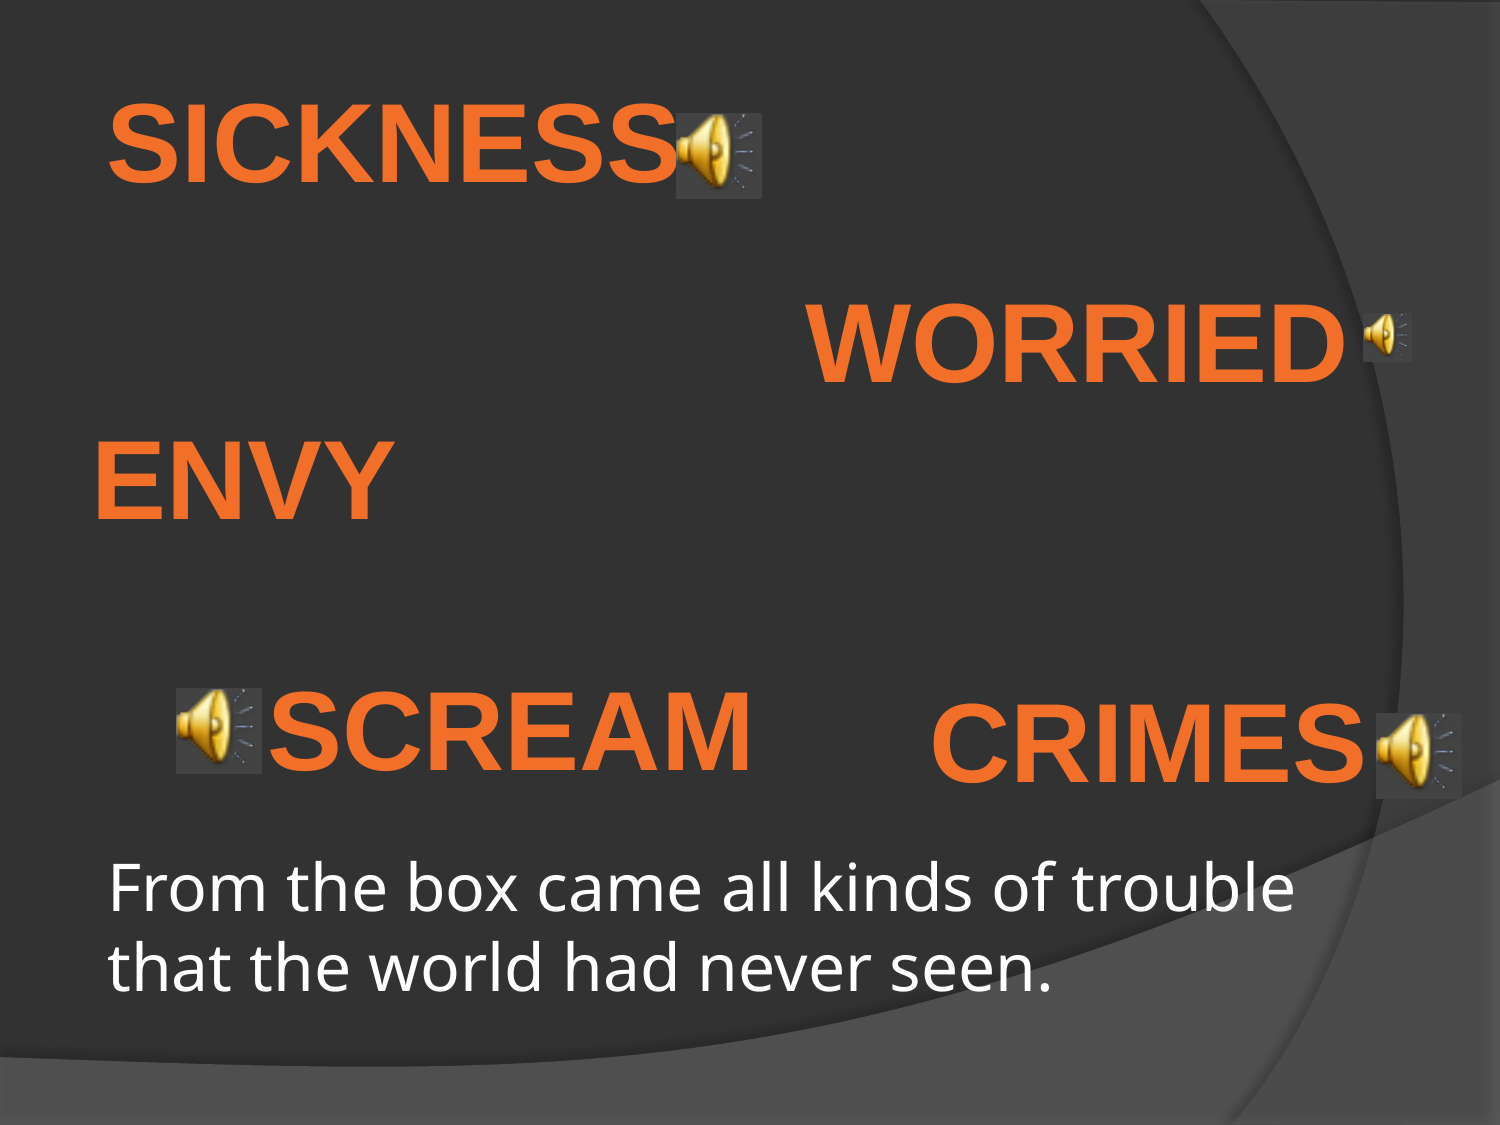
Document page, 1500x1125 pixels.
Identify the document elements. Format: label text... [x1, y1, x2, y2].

title From the box came all kinds of trouble that the world had never seen. [99, 812, 1413, 1038]
picture [174, 687, 263, 776]
picture [1362, 312, 1413, 363]
text_box Sickness [0, 62, 789, 213]
text_box Crimes [914, 662, 1383, 813]
text_box Envy [76, 399, 413, 550]
text_box Worried [790, 262, 1365, 413]
picture [674, 112, 763, 201]
picture [1374, 712, 1463, 801]
text_box Scream [252, 649, 771, 800]
